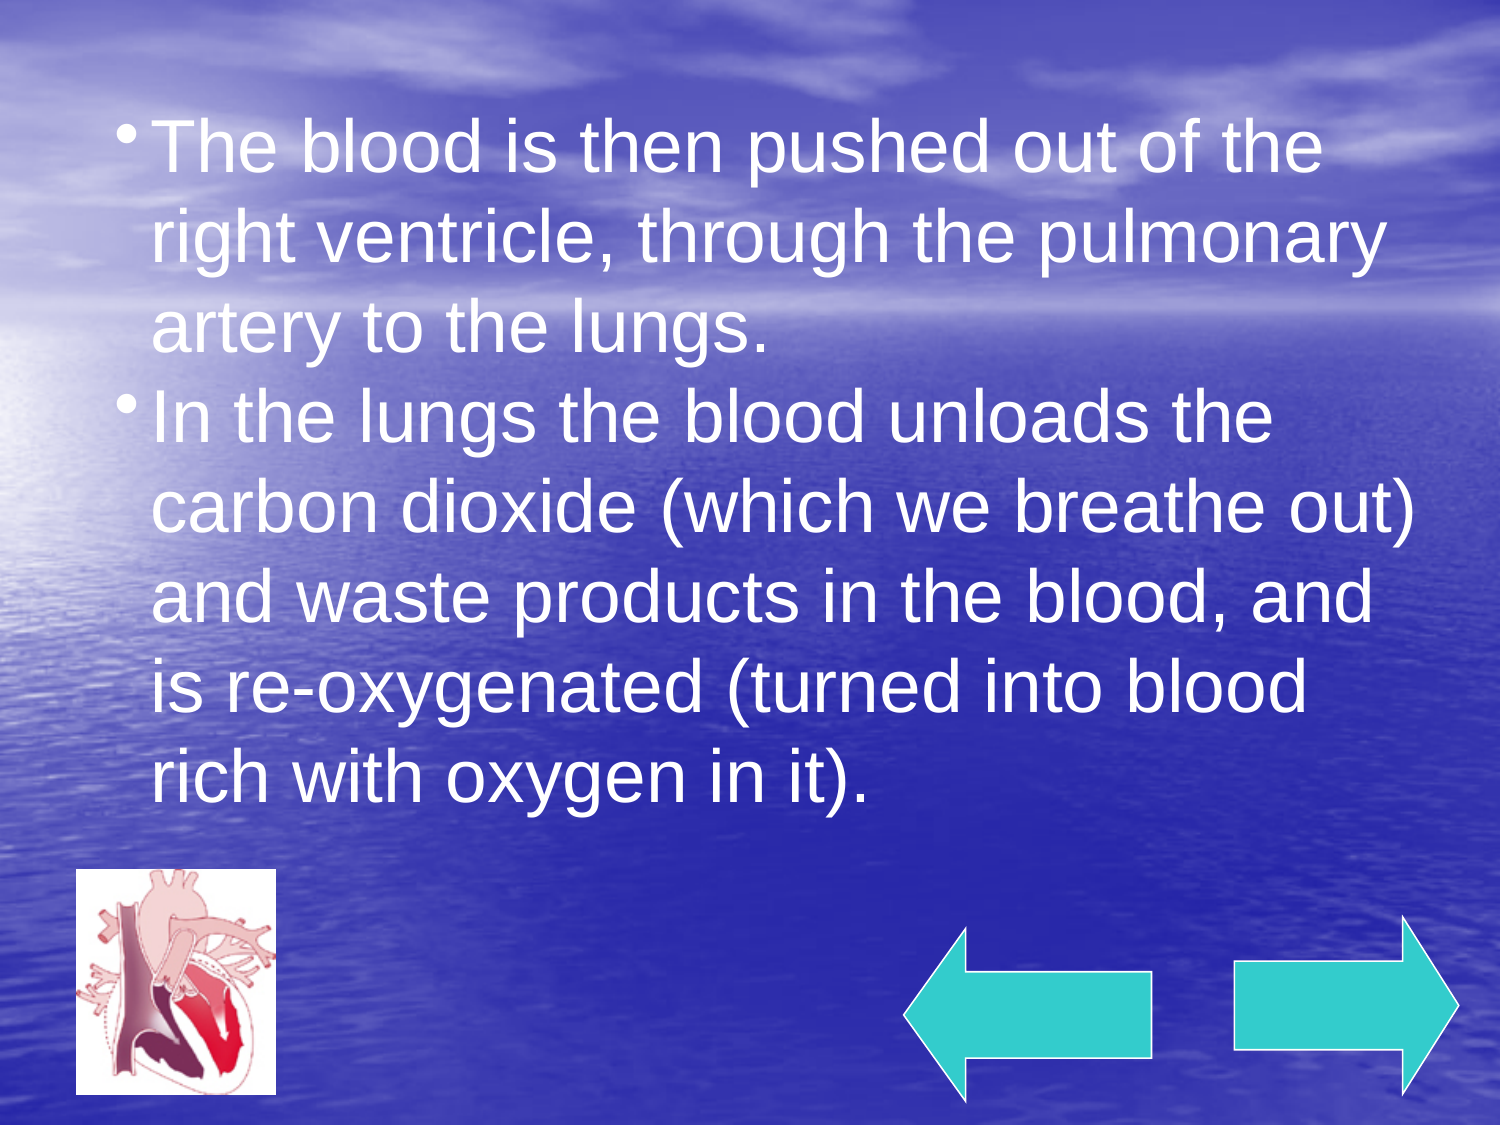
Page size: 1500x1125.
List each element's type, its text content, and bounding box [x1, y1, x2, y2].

text_box [1234, 916, 1459, 1095]
text_box The blood is then pushed out of the right ventricle, through the pulmonary artery to the lungs. In the lungs the blood unloads the carbon dioxide (which we breathe out) and waste products in the blood, and is re-oxygenated (turned into blood rich with oxygen in it). [100, 90, 1459, 825]
picture [76, 869, 276, 1095]
text_box [903, 928, 1152, 1102]
